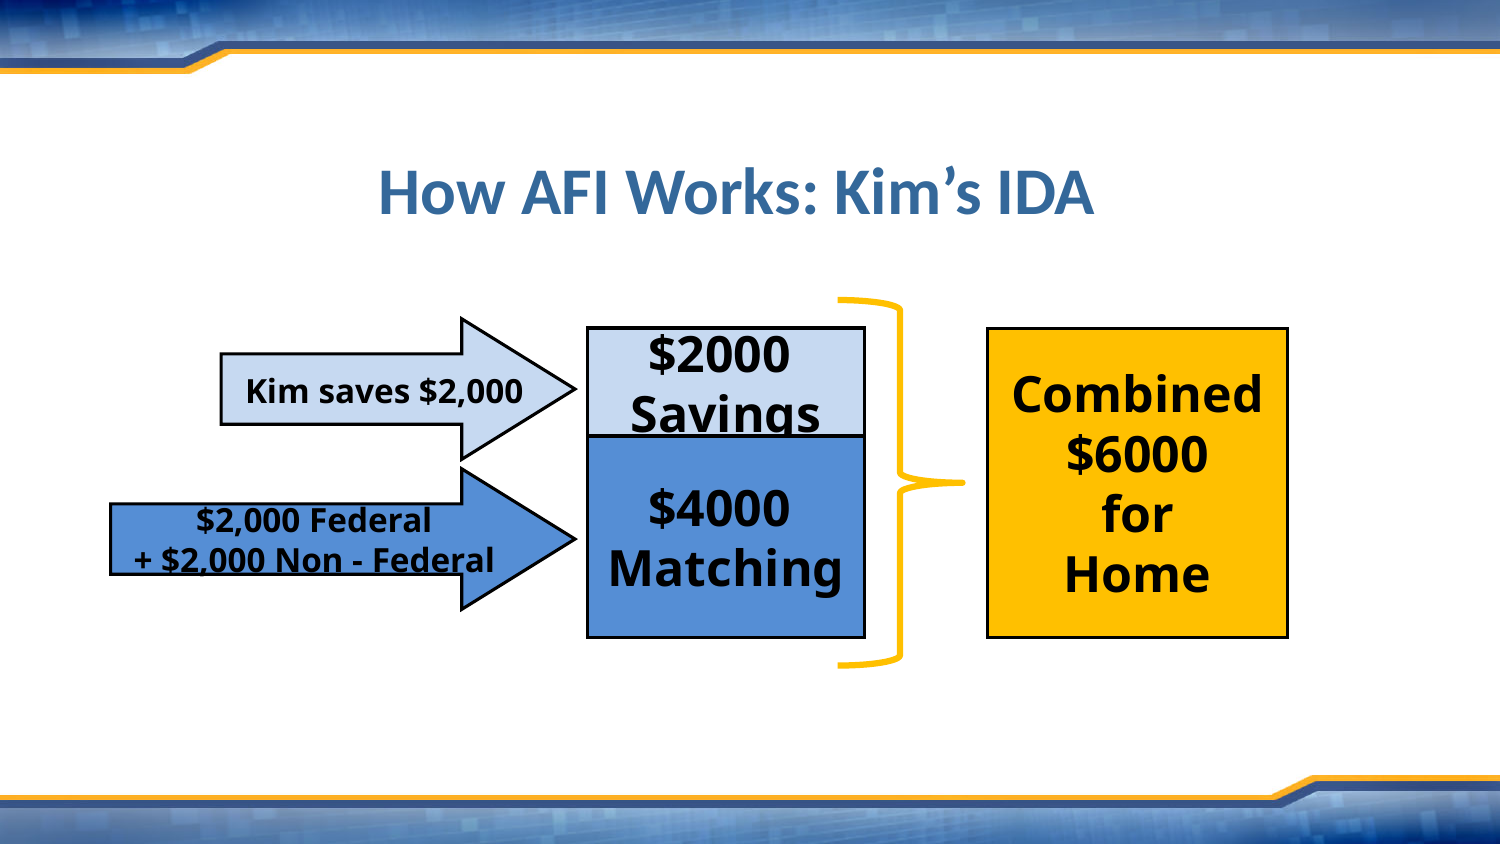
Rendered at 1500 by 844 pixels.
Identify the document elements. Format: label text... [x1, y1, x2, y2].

title How AFI Works: Kim’s IDA [200, 140, 1275, 225]
picture [0, 0, 1500, 844]
text_box Combined $6000 for Home [987, 328, 1288, 638]
text_box $2,000 Federal + $2,000 Non - Federal [110, 468, 576, 610]
text_box $4000 Matching [587, 435, 837, 638]
text_box $2000 Savings [587, 328, 837, 435]
text_box [837, 299, 964, 667]
text_box Kim saves $2,000 [221, 318, 576, 460]
